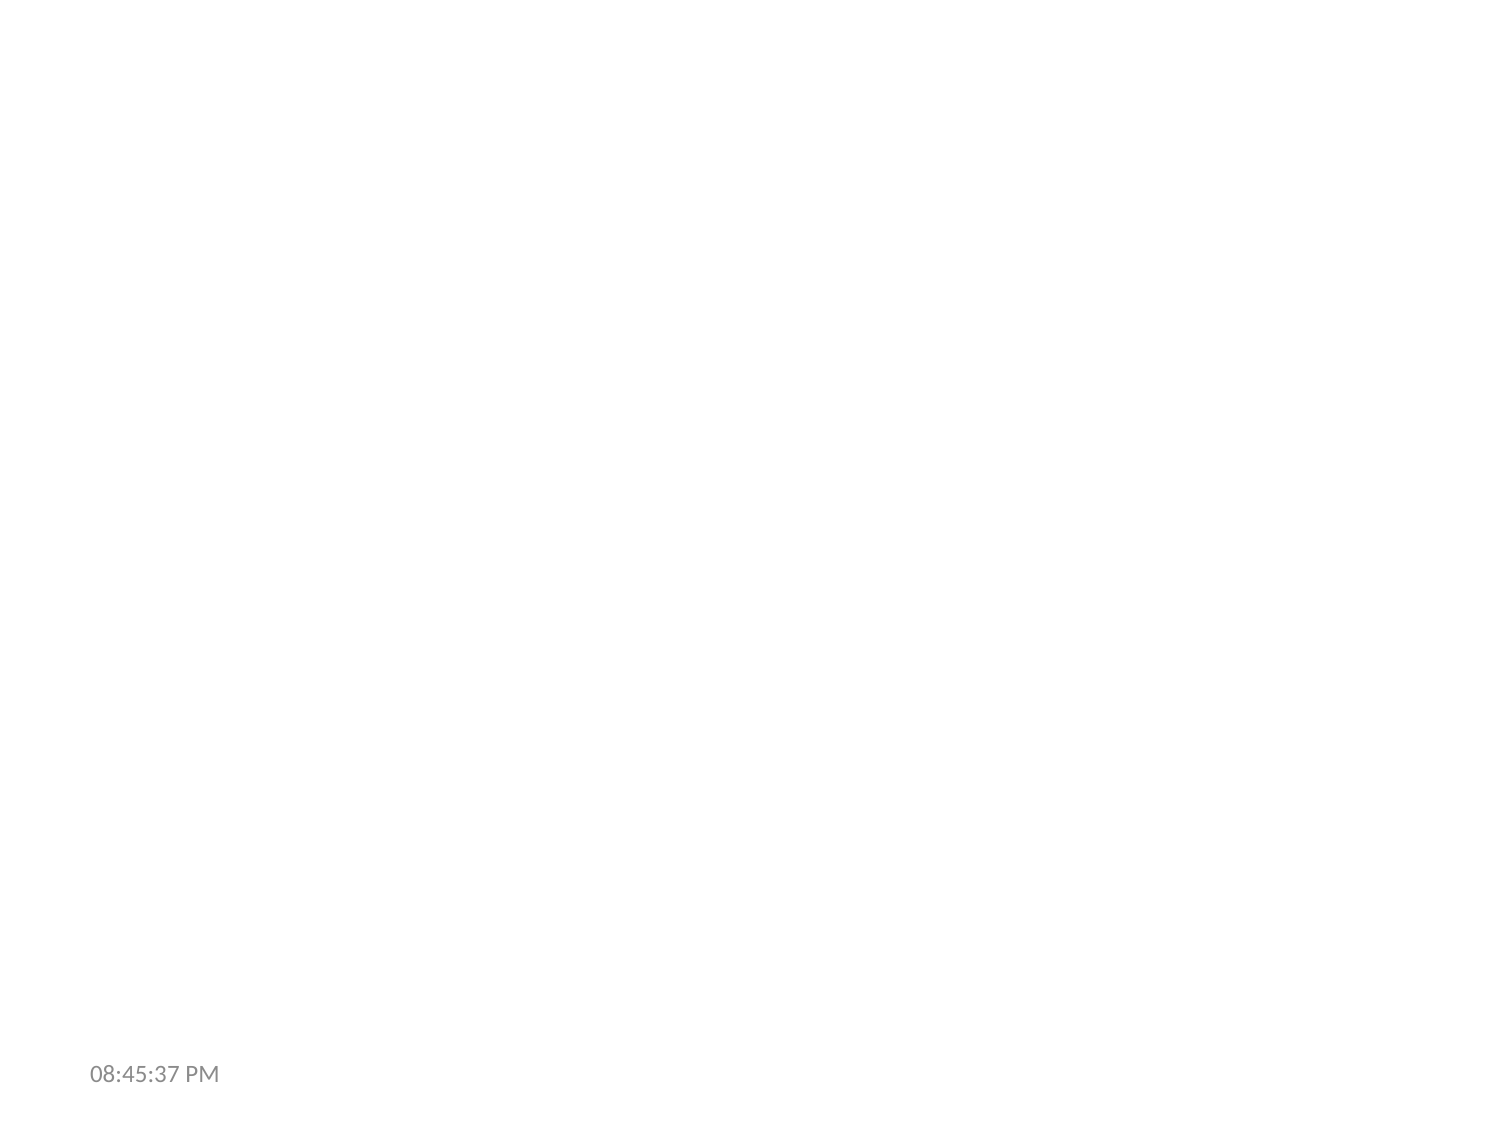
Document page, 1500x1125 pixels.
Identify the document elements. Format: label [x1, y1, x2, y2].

slide_number [75, 1042, 425, 1103]
